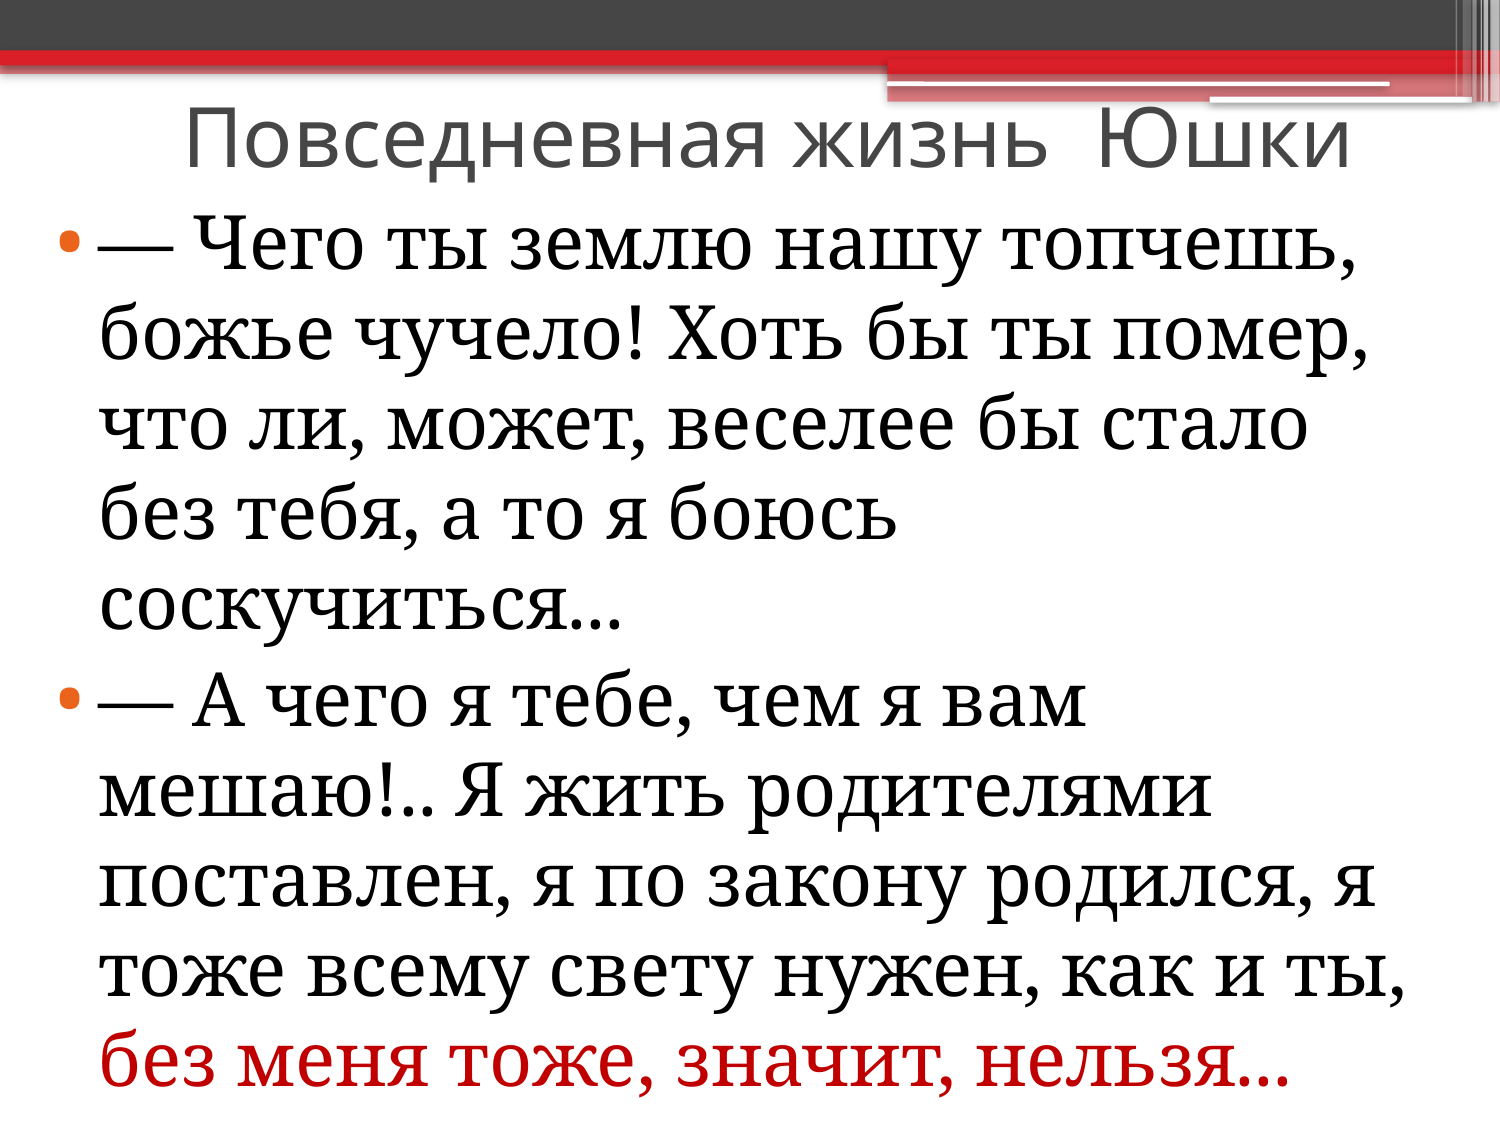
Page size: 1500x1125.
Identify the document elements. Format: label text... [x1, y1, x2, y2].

title Повседневная жизнь Юшки [93, 46, 1444, 222]
list — Чего ты землю нашу топчешь, божье чучело! Хоть бы ты помер, что ли, может, веселее бы стало без тебя, а то я боюсь соскучиться... — А чего я тебе, чем я вам мешаю!.. Я жить родителями поставлен, я по закону родился, я тоже всему свету нужен, как и ты, без меня тоже, значит, нельзя... [23, 187, 1442, 1079]
